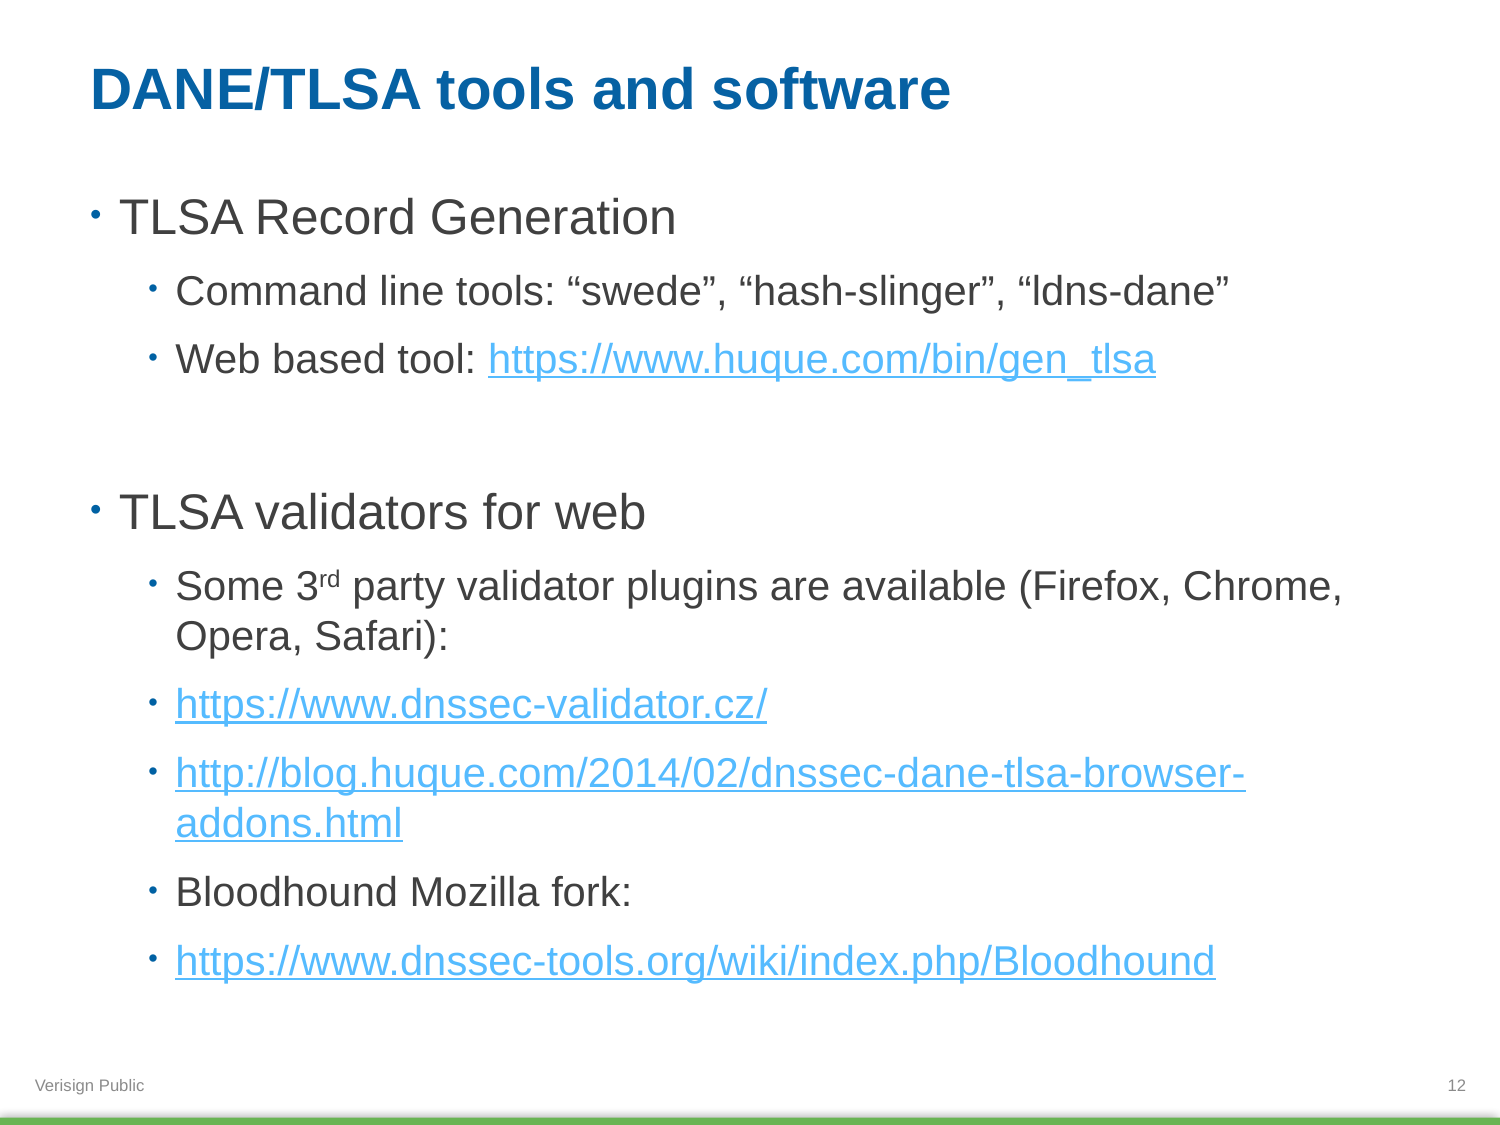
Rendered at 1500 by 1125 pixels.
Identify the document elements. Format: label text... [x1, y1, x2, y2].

title DANE/TLSA tools and software [75, 40, 1425, 132]
list TLSA Record Generation Command line tools: “swede”, “hash-slinger”, “ldns-dane” Web based tool: https://www.huque.com/bin/gen_tlsa TLSA validators for web Some 3rd party validator plugins are available (Firefox, Chrome, Opera, Safari): https://www.dnssec-validator.cz/ http://blog.huque.com/2014/02/dnssec-dane-tlsa-browser-addons.html Bloodhound Mozilla fork: https://www.dnssec-tools.org/wiki/index.php/Bloodhound [75, 176, 1425, 1040]
slide_number 12 [1422, 1072, 1482, 1098]
